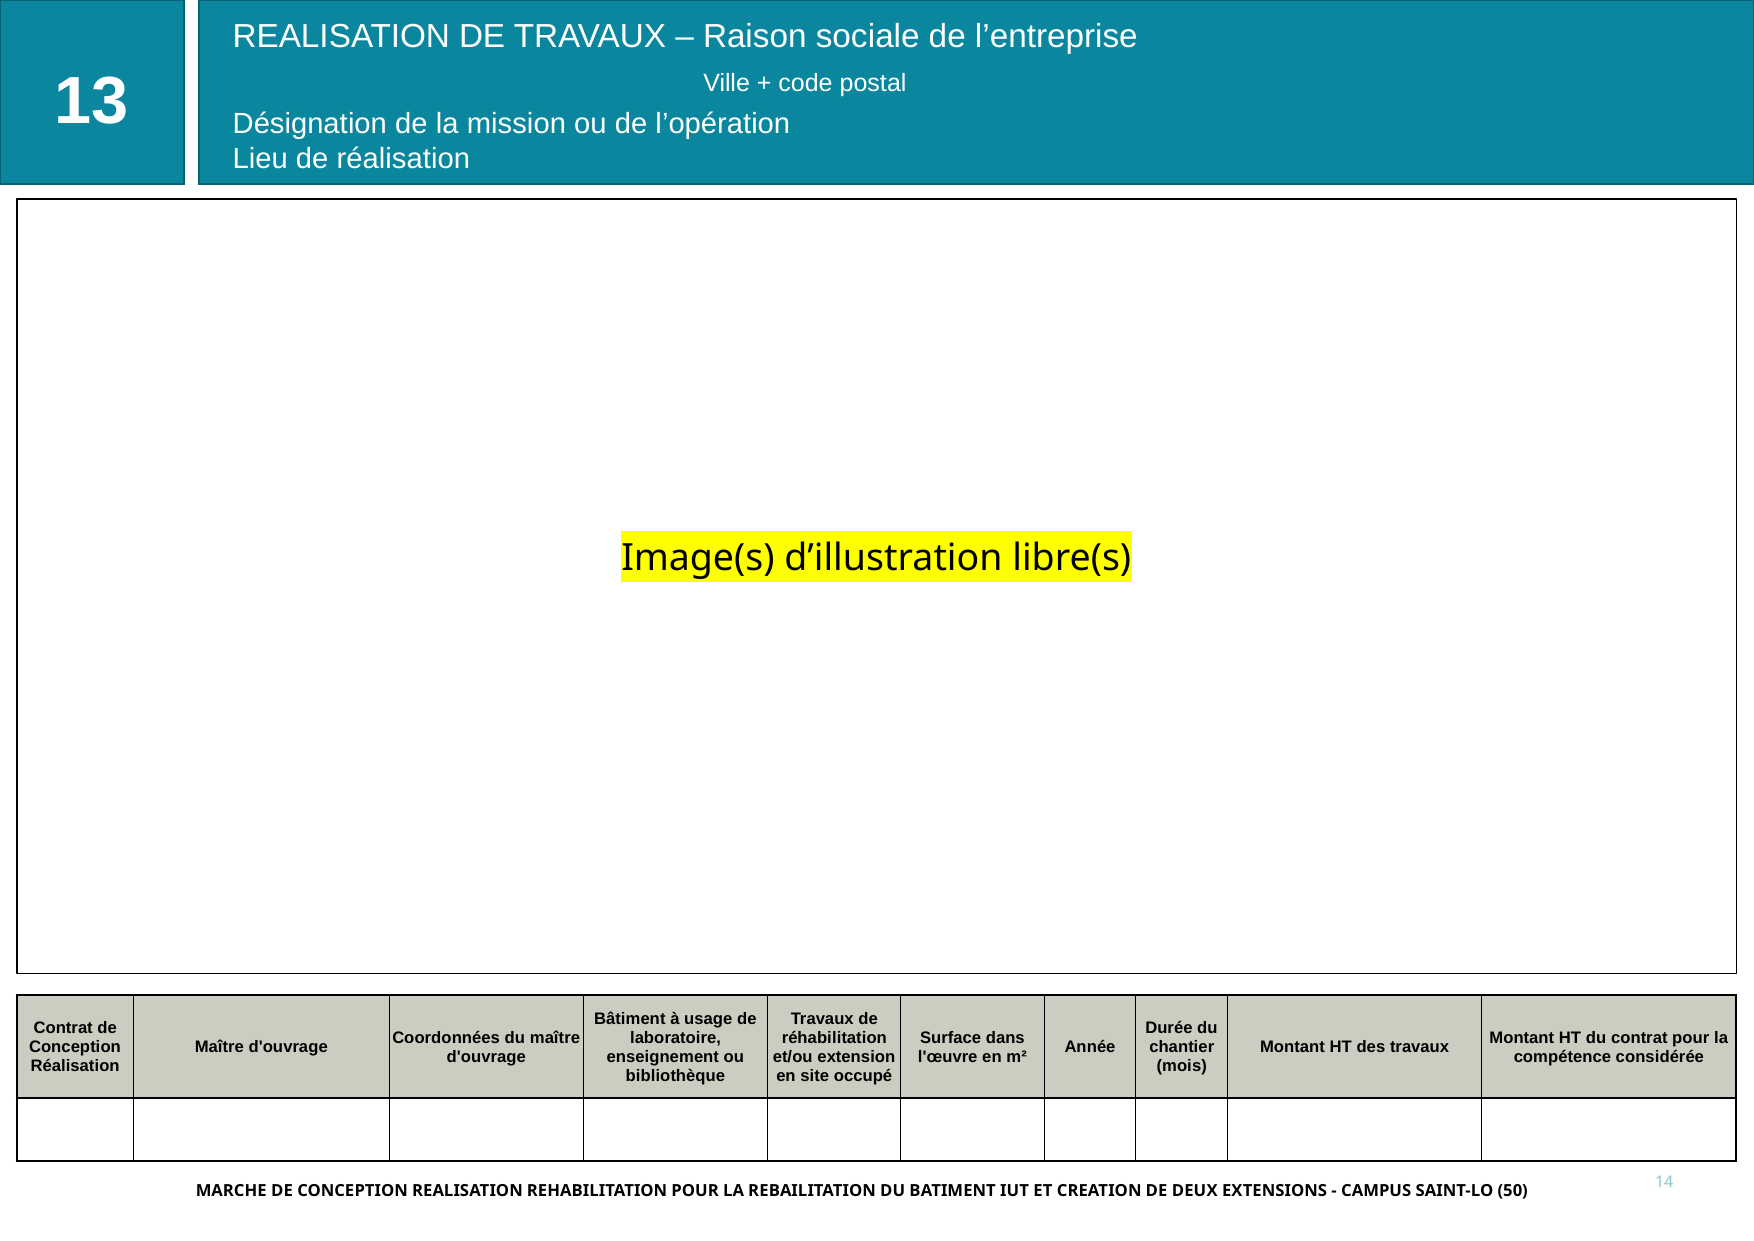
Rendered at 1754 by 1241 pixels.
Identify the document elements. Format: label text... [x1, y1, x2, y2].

table_cell [390, 1099, 583, 1160]
table_cell [1228, 1099, 1481, 1160]
slide_number 14 [1293, 1162, 1689, 1215]
text_box Image(s) d’illustration libre(s) [606, 525, 1147, 586]
text_box 13 [33, 49, 151, 145]
table_cell [768, 1099, 900, 1160]
table_cell [901, 1099, 1044, 1160]
text_box Ville + code postal [688, 59, 1555, 104]
table_cell [18, 1099, 133, 1160]
table_header Coordonnées du maître d'ouvrage [390, 996, 583, 1097]
table_cell [1045, 1099, 1135, 1160]
text_box REALISATION DE TRAVAUX – Raison sociale de l’entreprise [217, 6, 1673, 62]
table_cell [1482, 1099, 1735, 1160]
table_header Contrat de Conception Réalisation [18, 996, 133, 1097]
text_box [0, 0, 185, 185]
text_box [16, 199, 1737, 974]
table_cell [134, 1099, 389, 1160]
table_header Travaux de réhabilitation et/ou extension en site occupé [768, 996, 900, 1097]
text_box [198, 0, 1754, 185]
table_header Maître d'ouvrage [134, 996, 389, 1097]
table_header Bâtiment à usage de laboratoire, enseignement ou bibliothèque [584, 996, 767, 1097]
table_cell [1136, 1099, 1227, 1160]
table_header Surface dans l'œuvre en m² [901, 996, 1044, 1097]
table_header Montant HT des travaux [1228, 996, 1481, 1097]
table_cell [584, 1099, 767, 1160]
text_box Désignation de la mission ou de l’opération Lieu de réalisation [217, 96, 1673, 182]
table_header Année [1045, 996, 1135, 1097]
table_header Montant HT du contrat pour la compétence considérée [1482, 996, 1735, 1097]
table_header Durée du chantier (mois) [1136, 996, 1227, 1097]
